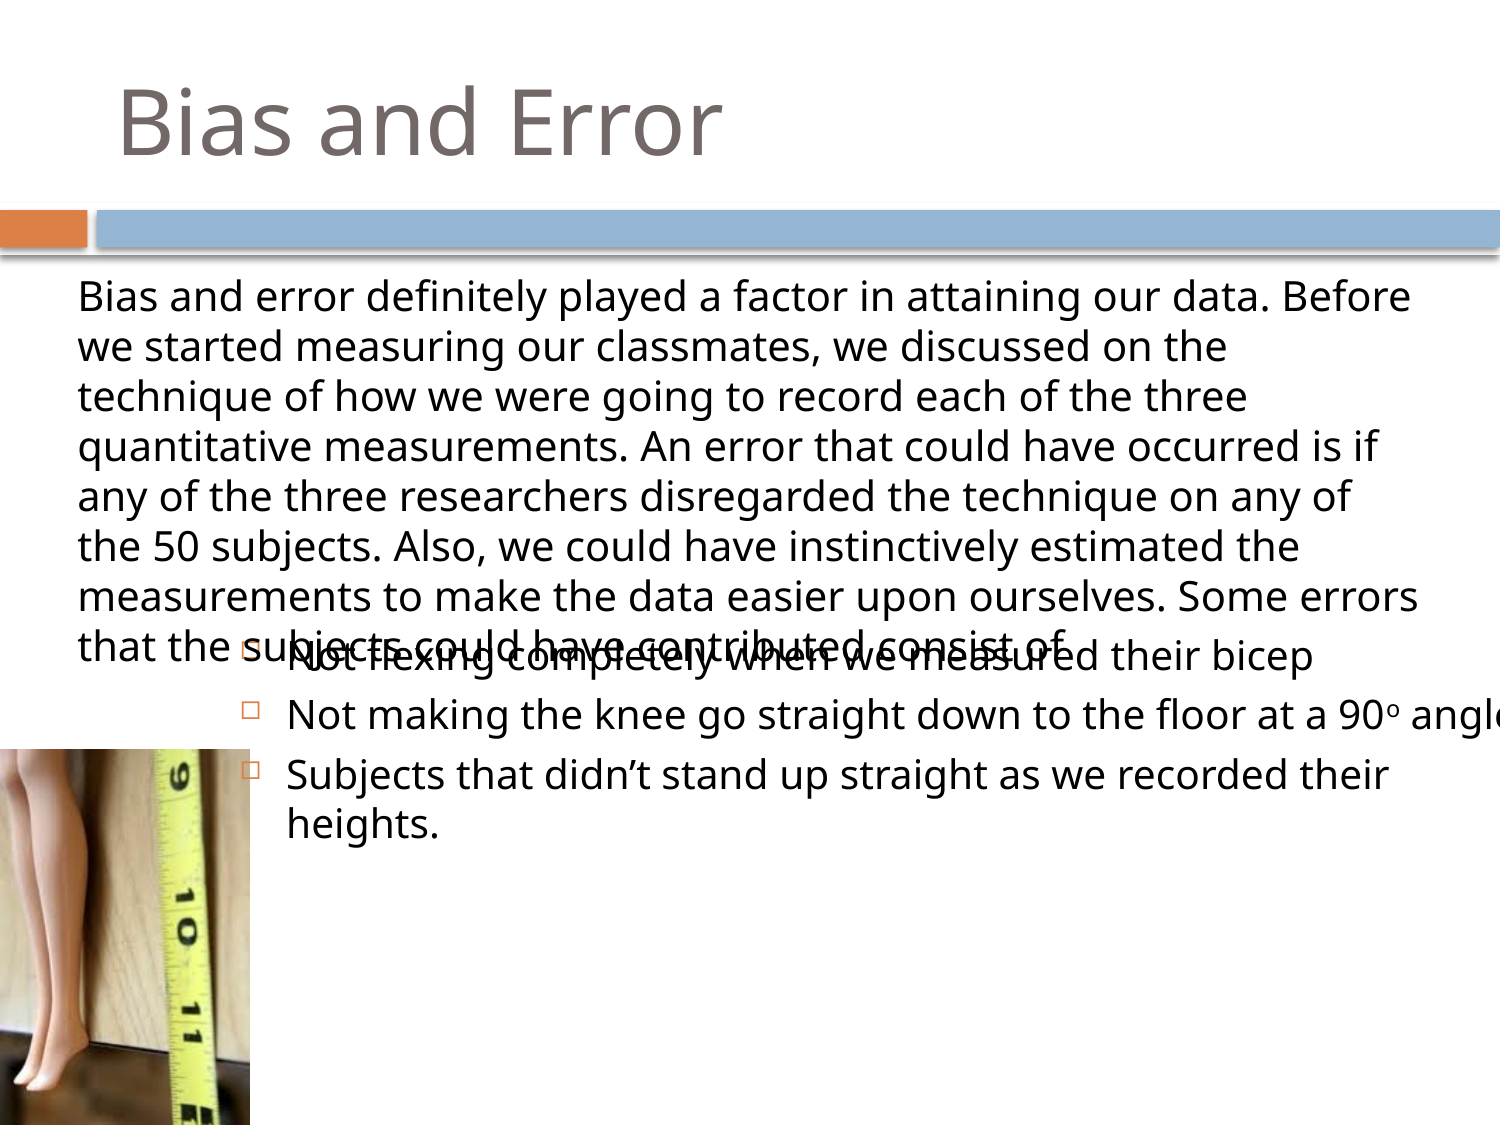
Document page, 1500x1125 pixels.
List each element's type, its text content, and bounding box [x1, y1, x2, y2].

title Bias and Error [100, 37, 1438, 200]
picture [0, 748, 251, 1125]
list Not flexing completely when we measured their bicep Not making the knee go straight down to the floor at a 90o angle Subjects that didn’t stand up straight as we recorded their heights. [225, 562, 1500, 900]
text_box Bias and error definitely played a factor in attaining our data. Before we started measuring our classmates, we discussed on the technique of how we were going to record each of the three quantitative measurements. An error that could have occurred is if any of the three researchers disregarded the technique on any of the 50 subjects. Also, we could have instinctively estimated the measurements to make the data easier upon ourselves. Some errors that the subjects could have contributed consist of [62, 262, 1438, 723]
